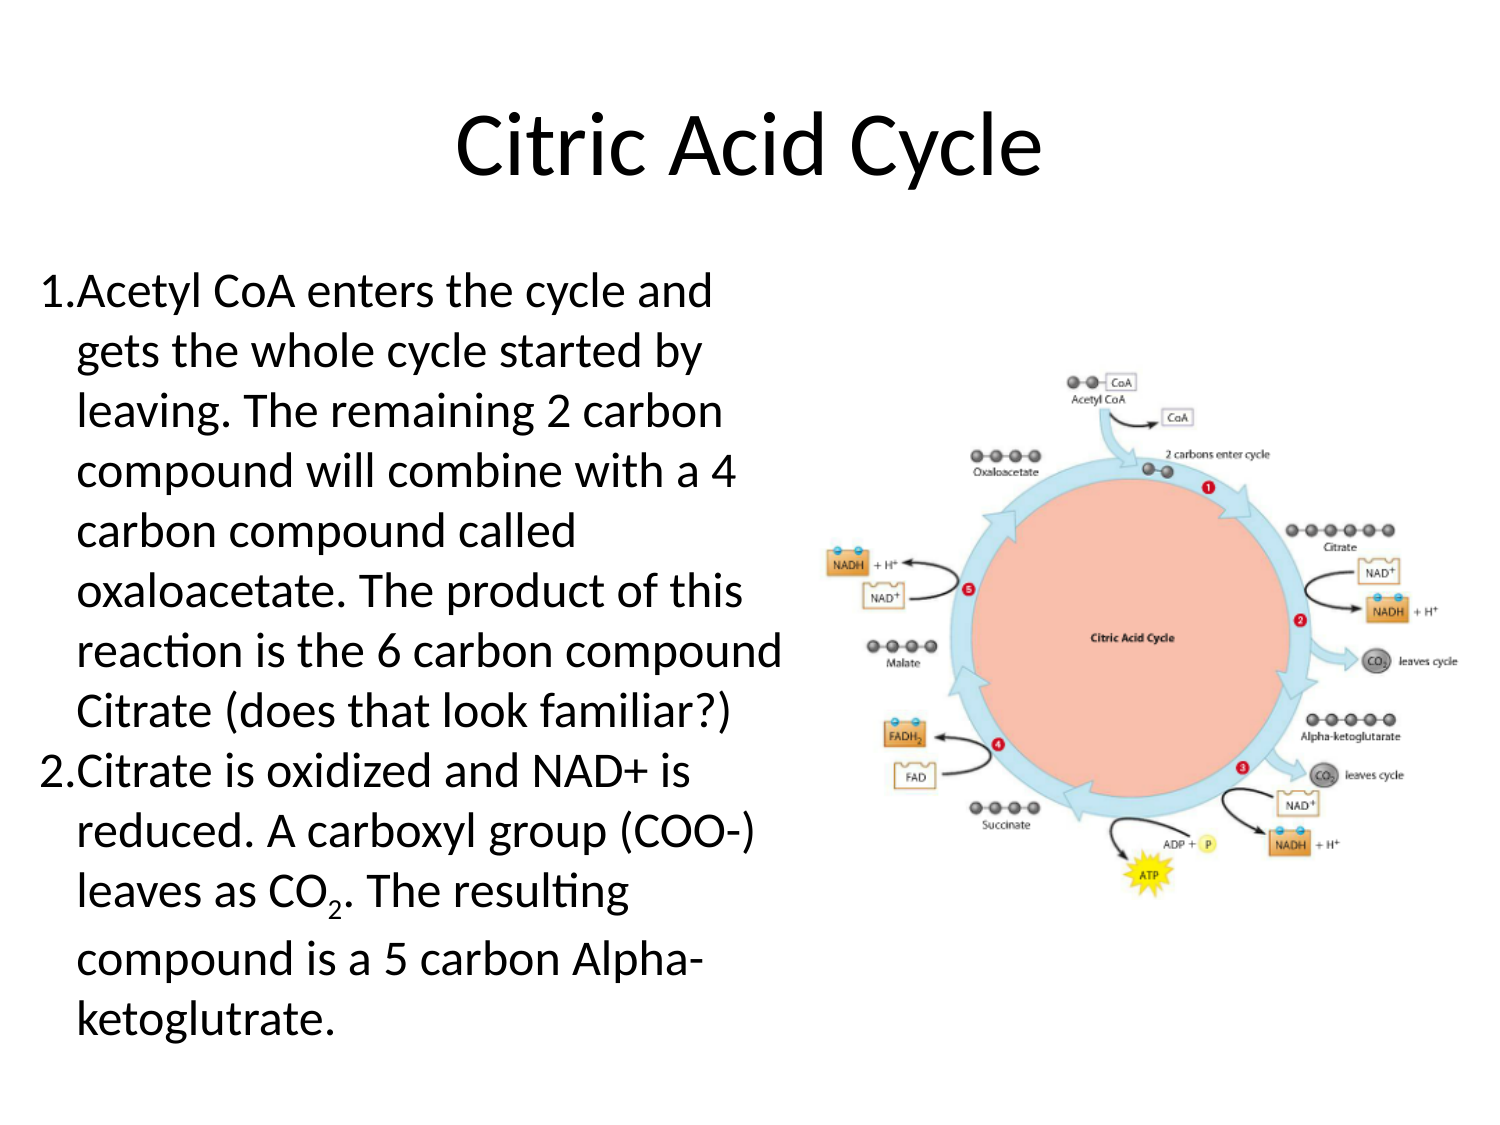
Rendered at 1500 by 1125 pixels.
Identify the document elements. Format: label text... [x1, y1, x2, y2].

title Citric Acid Cycle [75, 45, 1425, 233]
picture [794, 349, 1500, 901]
text_box Acetyl CoA enters the cycle and gets the whole cycle started by leaving. The remaining 2 carbon compound will combine with a 4 carbon compound called oxaloacetate. The product of this reaction is the 6 carbon compound Citrate (does that look familiar?) Citrate is oxidized and NAD+ is reduced. A carboxyl group (COO-) leaves as CO2. The resulting compound is a 5 carbon Alpha-ketoglutrate. [24, 249, 812, 1053]
